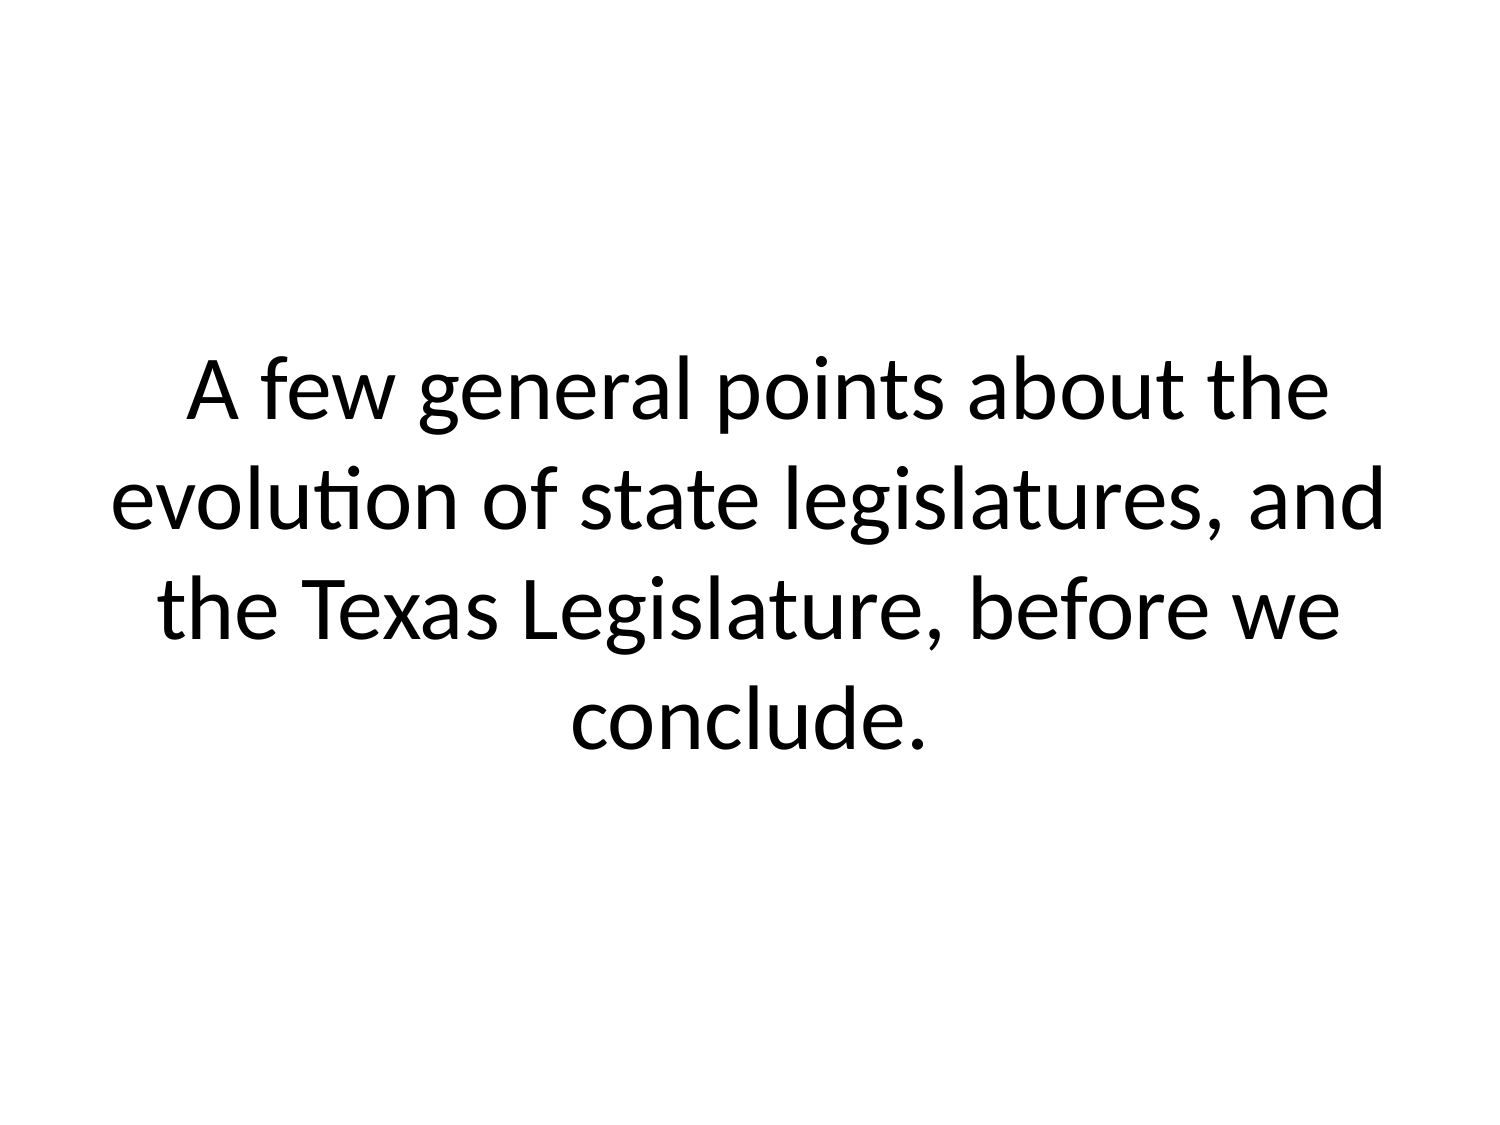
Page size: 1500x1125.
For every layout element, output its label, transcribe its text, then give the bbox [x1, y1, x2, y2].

title A few general points about the evolution of state legislatures, and the Texas Legislature, before we conclude. [74, 44, 1426, 1051]
